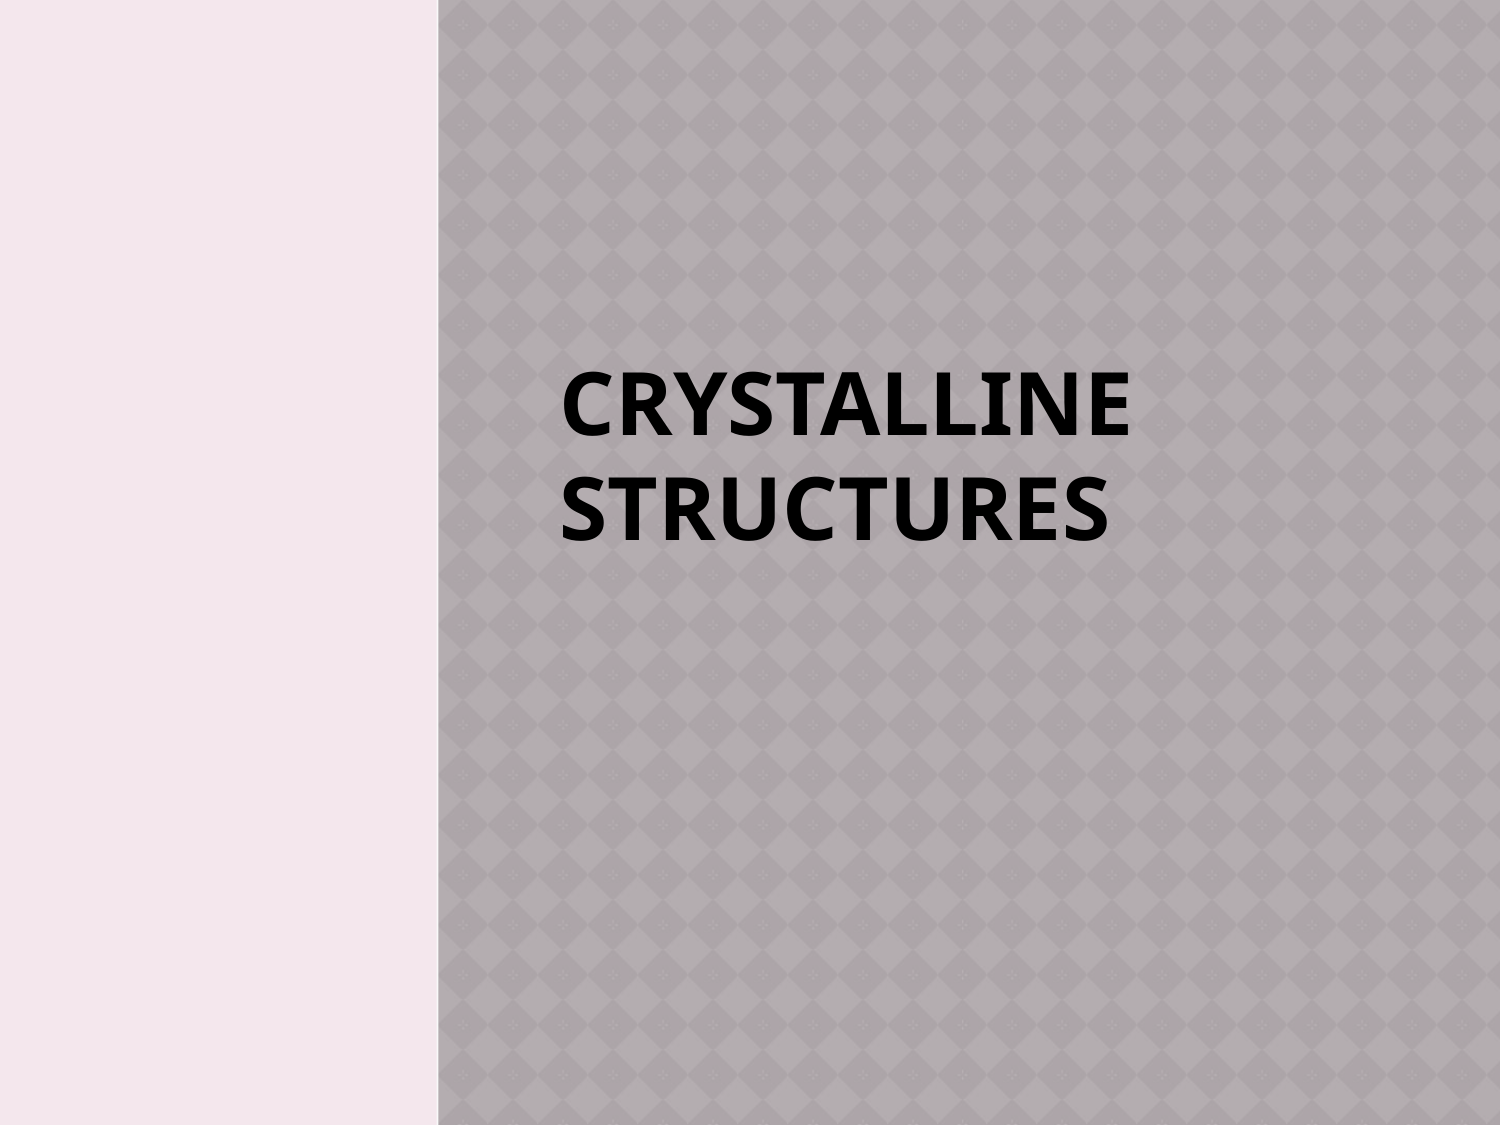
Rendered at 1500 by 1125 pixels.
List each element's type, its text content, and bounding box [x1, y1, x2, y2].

title Crystalline Structures [552, 87, 1390, 558]
